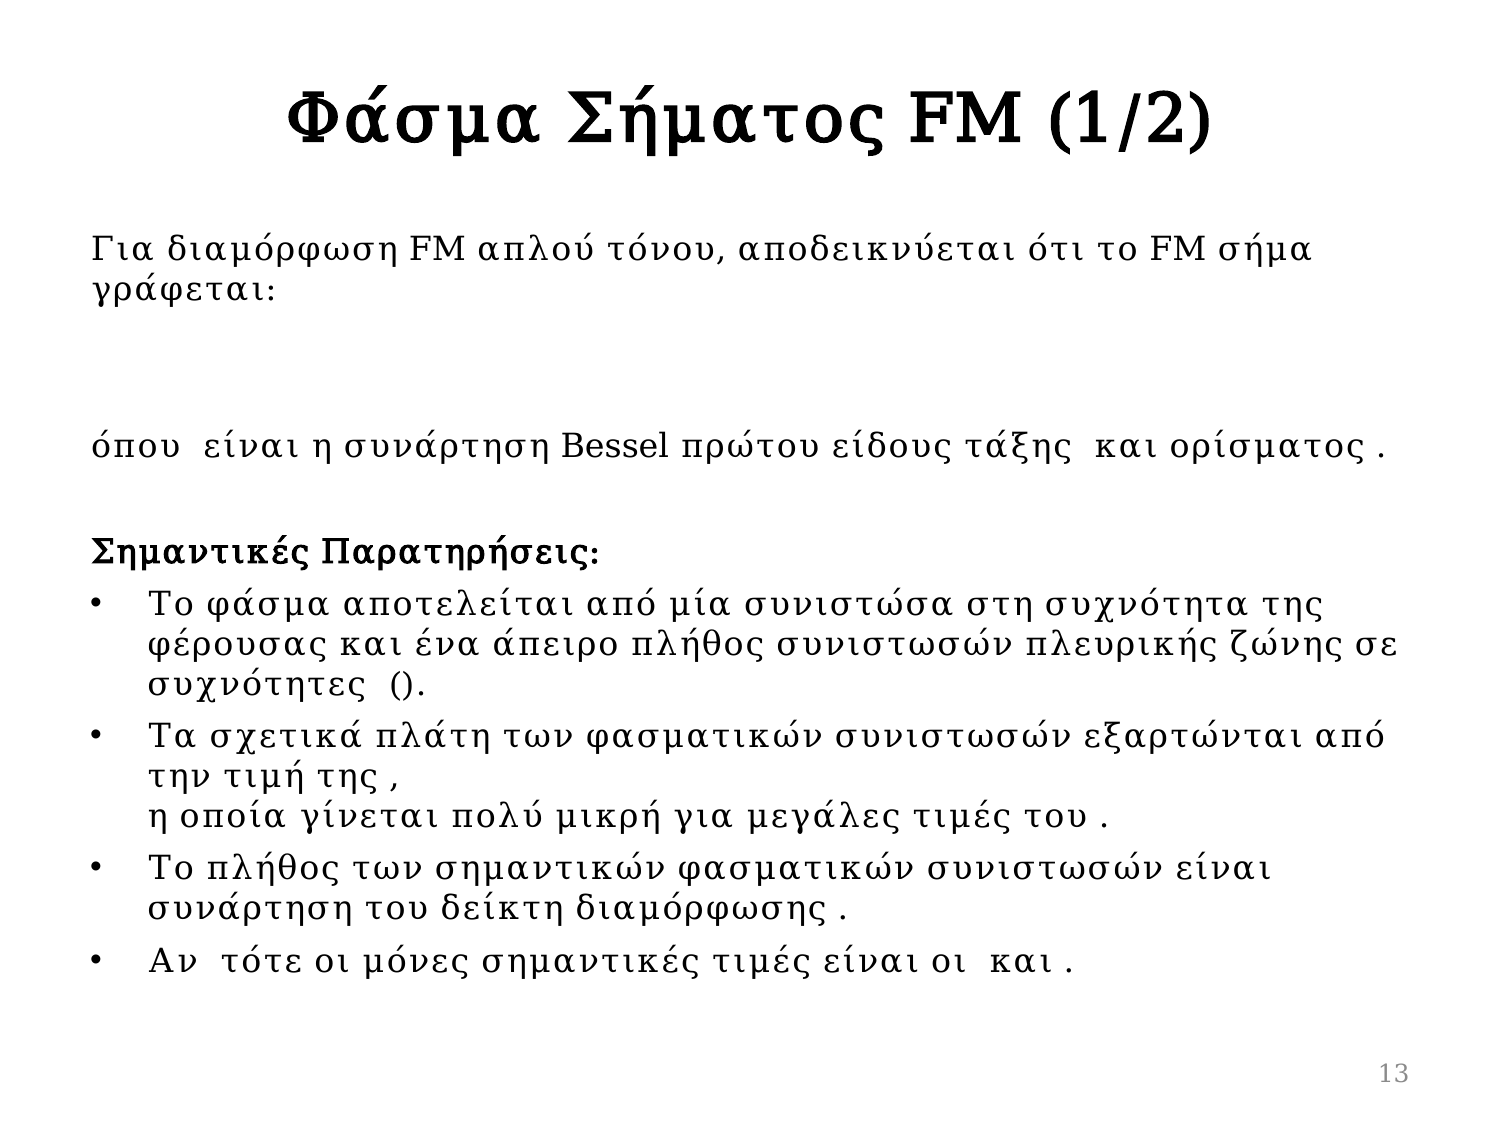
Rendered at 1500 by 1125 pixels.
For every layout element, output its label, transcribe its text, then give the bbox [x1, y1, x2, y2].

title Φάσμα Σήματος FM (1/2) [75, 20, 1425, 209]
slide_number 13 [1222, 1042, 1425, 1103]
